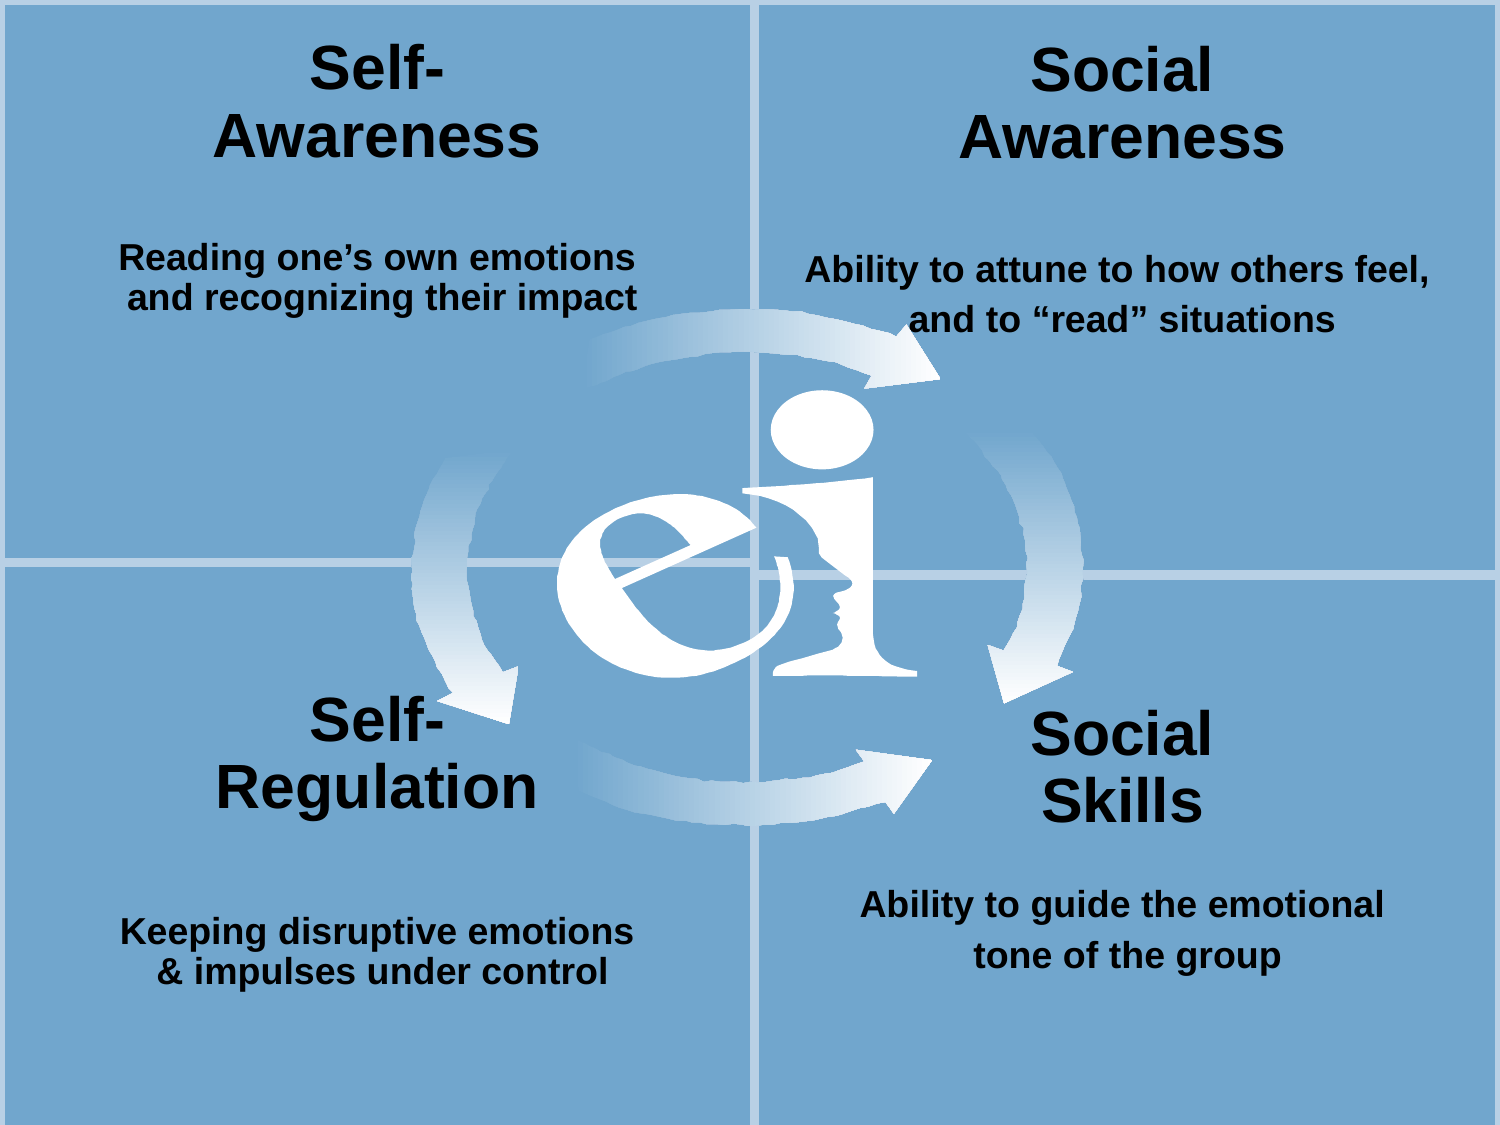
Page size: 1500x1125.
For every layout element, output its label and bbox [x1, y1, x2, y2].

text_box [0, 0, 1500, 1125]
